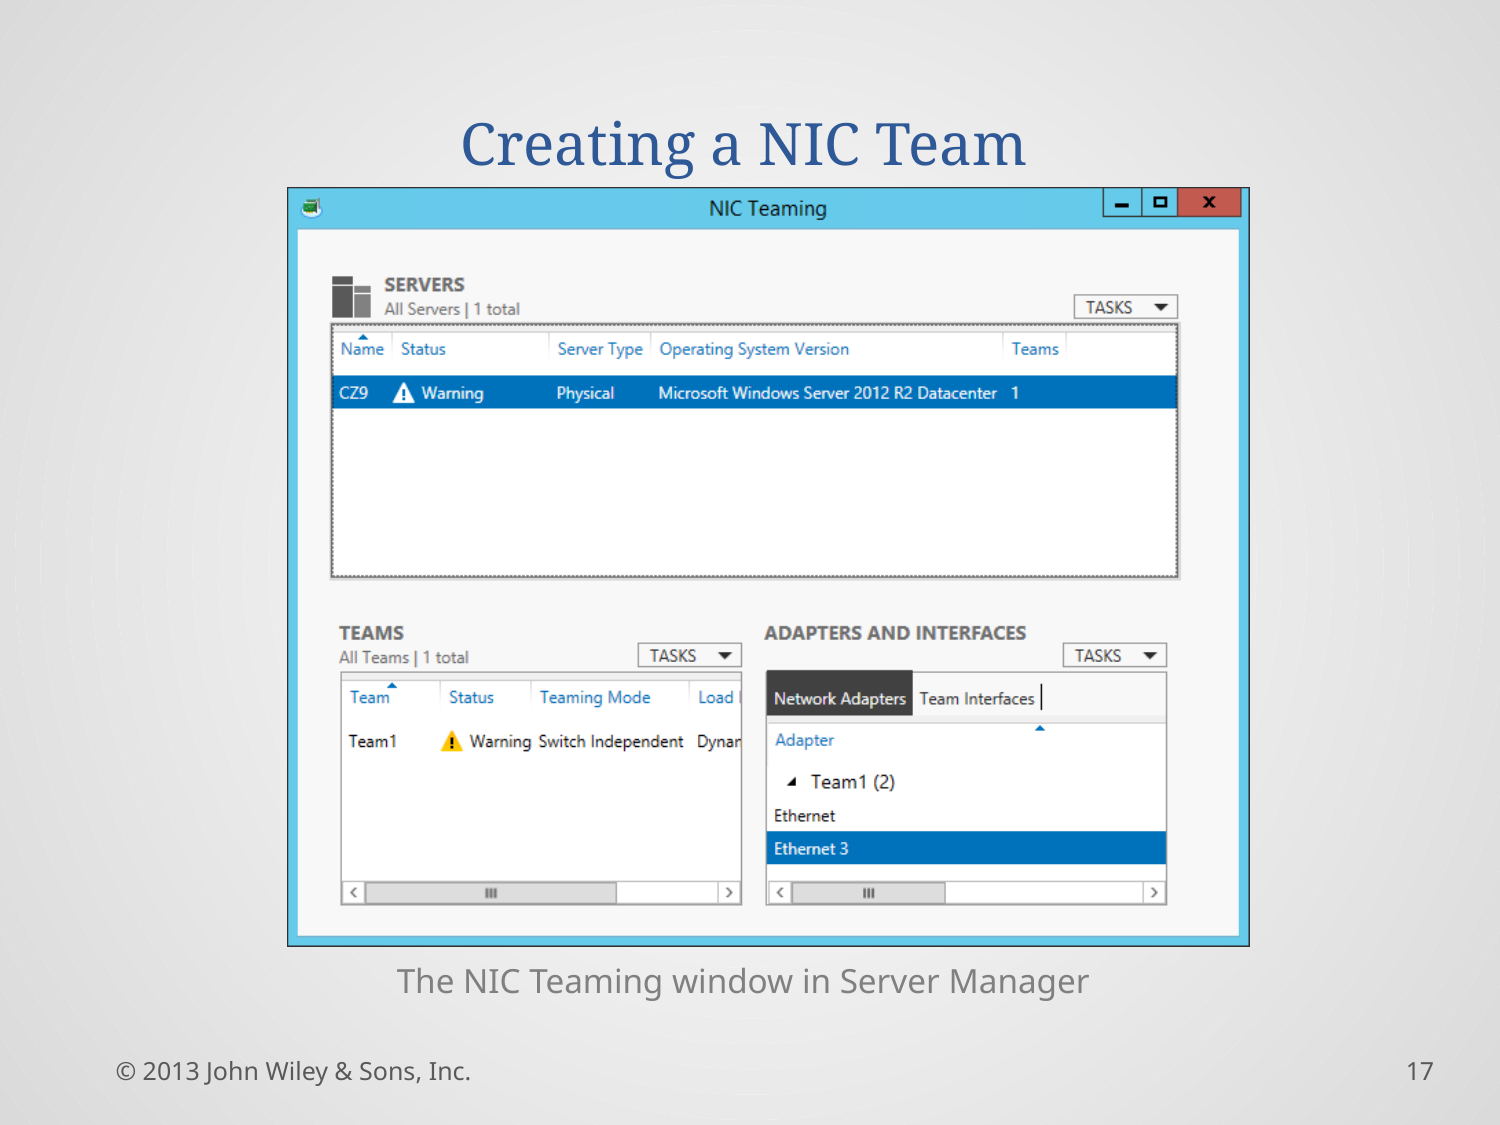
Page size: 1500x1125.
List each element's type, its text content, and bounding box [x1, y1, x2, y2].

list The NIC Teaming window in Server Manager [275, 953, 1213, 1041]
picture [287, 187, 1251, 947]
title Creating a NIC Team [275, 37, 1213, 185]
footer © 2013 John Wiley & Sons, Inc. [108, 1042, 576, 1103]
slide_number 17 [1401, 1042, 1494, 1103]
